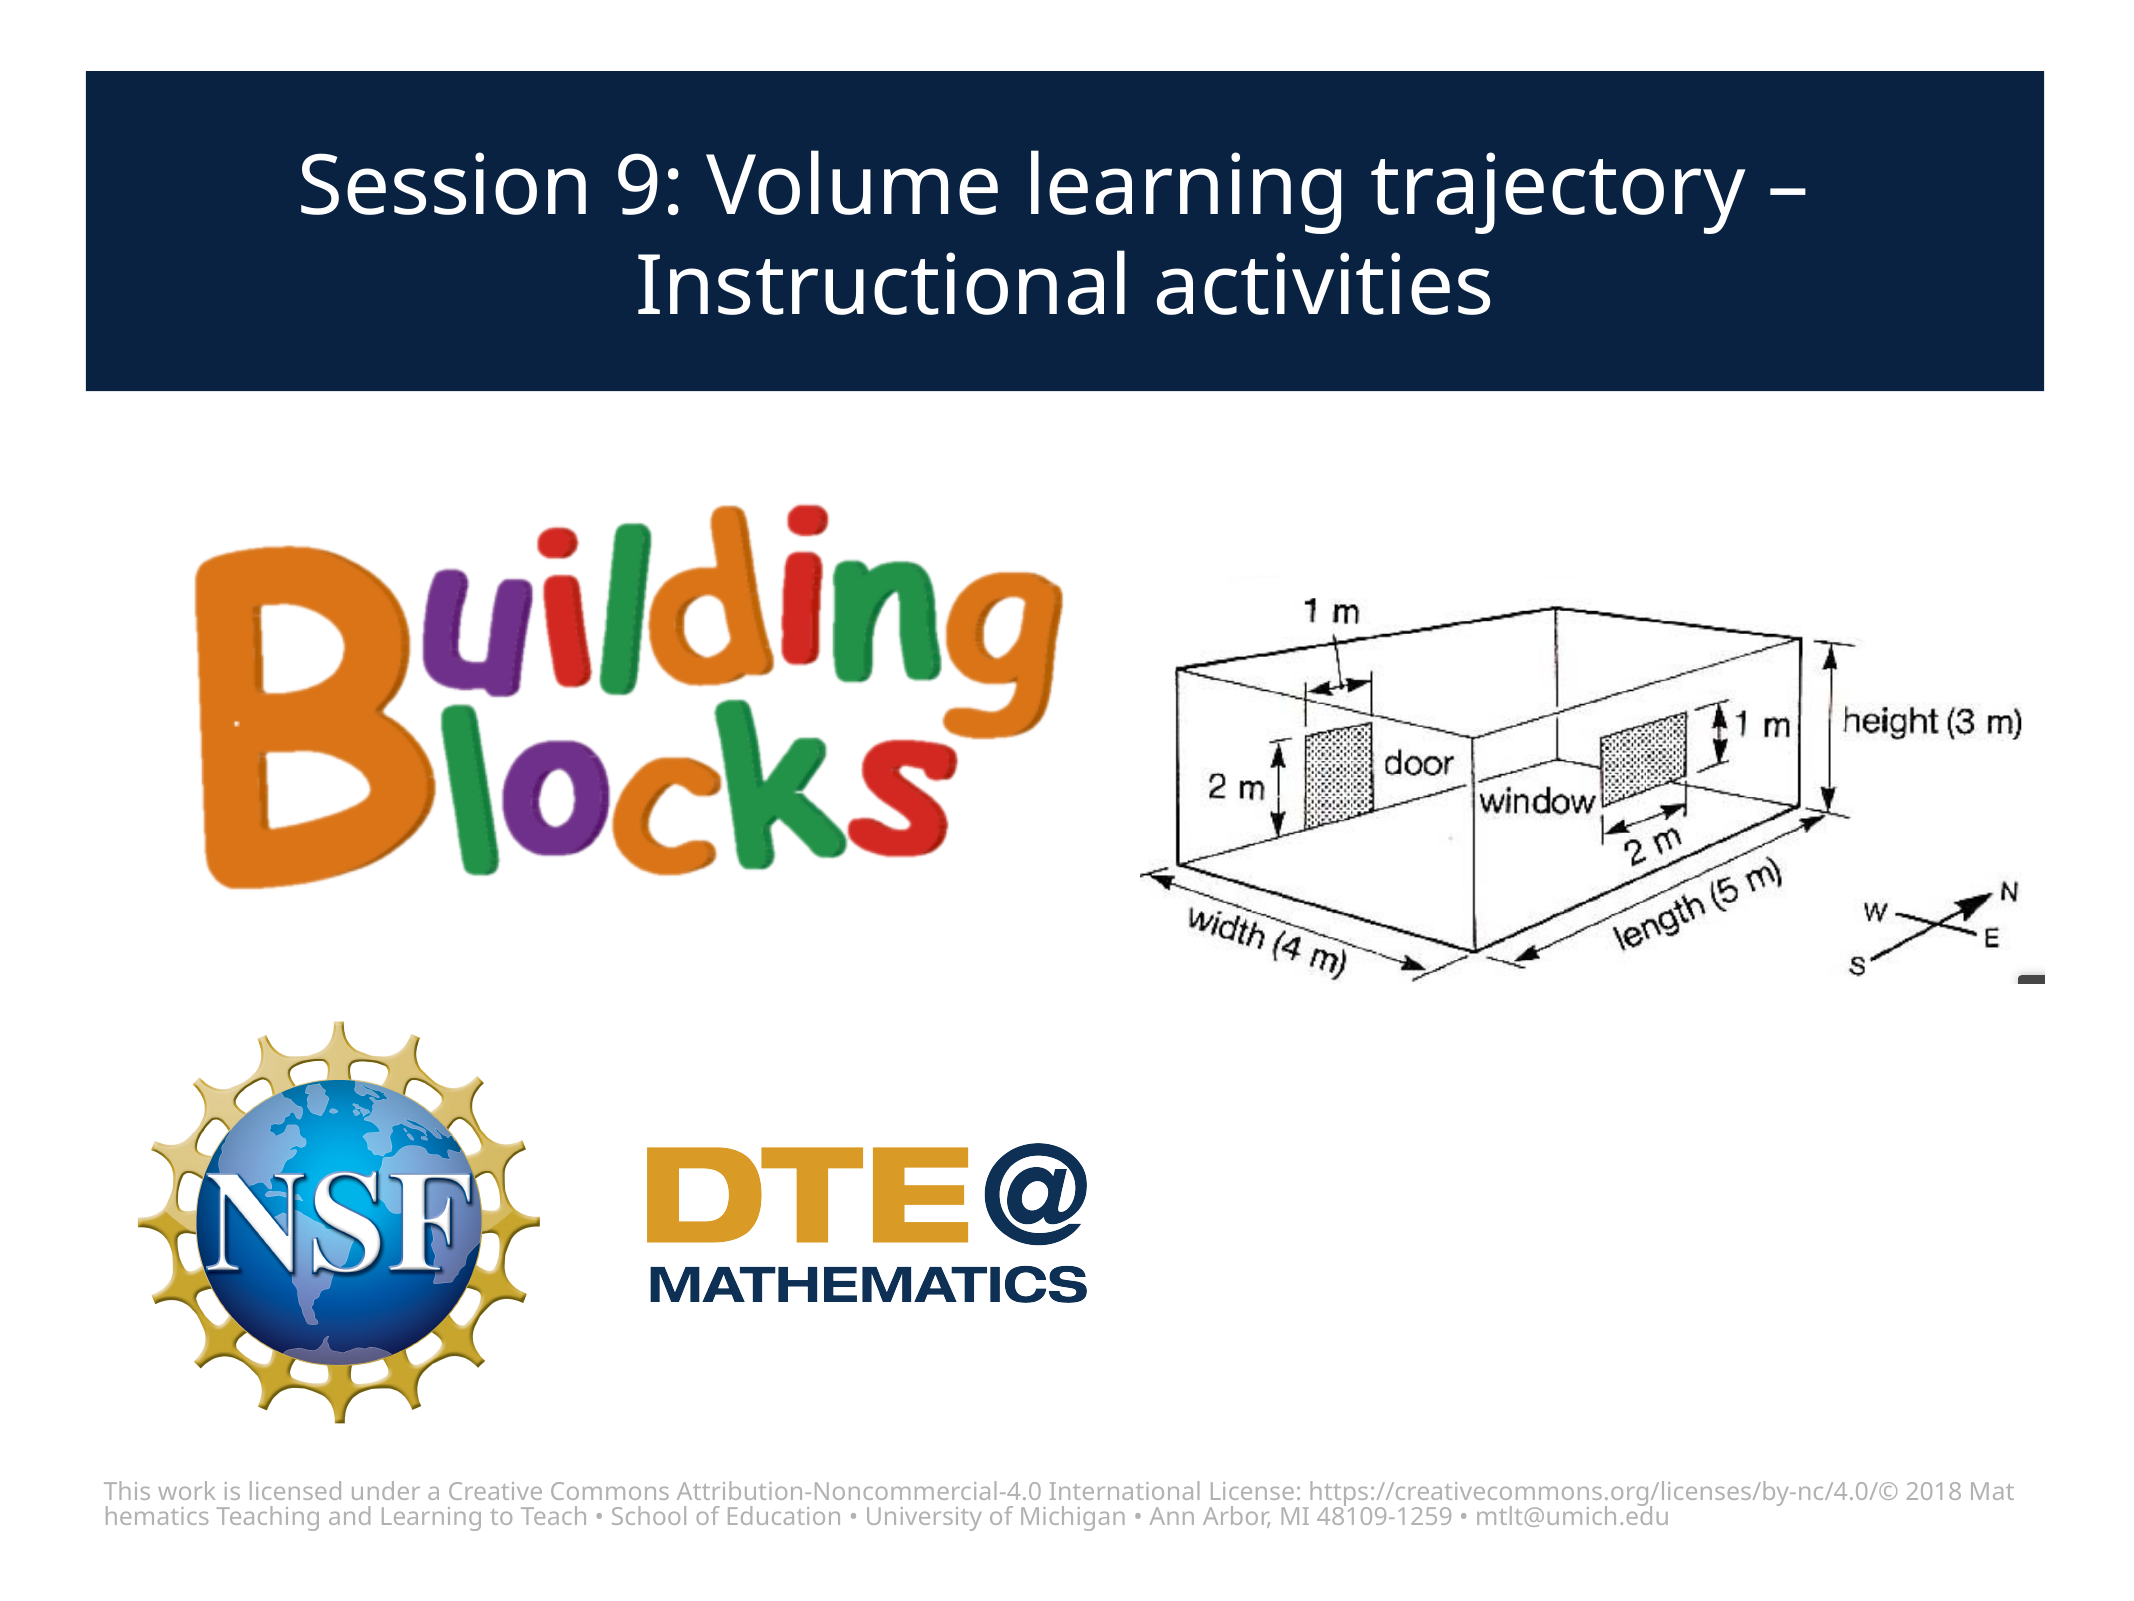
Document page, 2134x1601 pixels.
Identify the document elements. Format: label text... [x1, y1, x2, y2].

picture [131, 1012, 547, 1430]
title Session 9: Volume learning trajectory – Instructional activities [85, 71, 2045, 392]
picture [146, 458, 1111, 946]
footer This work is licensed under a Creative Commons Attribution-Noncommercial-4.0 International License: https://creativecommons.org/licenses/by-nc/4.0/ © 2018 Mathematics Teaching and Learning to Teach • School of Education • University of Michigan • Ann Arbor, MI 48109-1259 • mtlt@umich.edu [88, 1436, 2045, 1548]
picture [647, 1142, 1087, 1303]
picture [1140, 575, 2045, 985]
